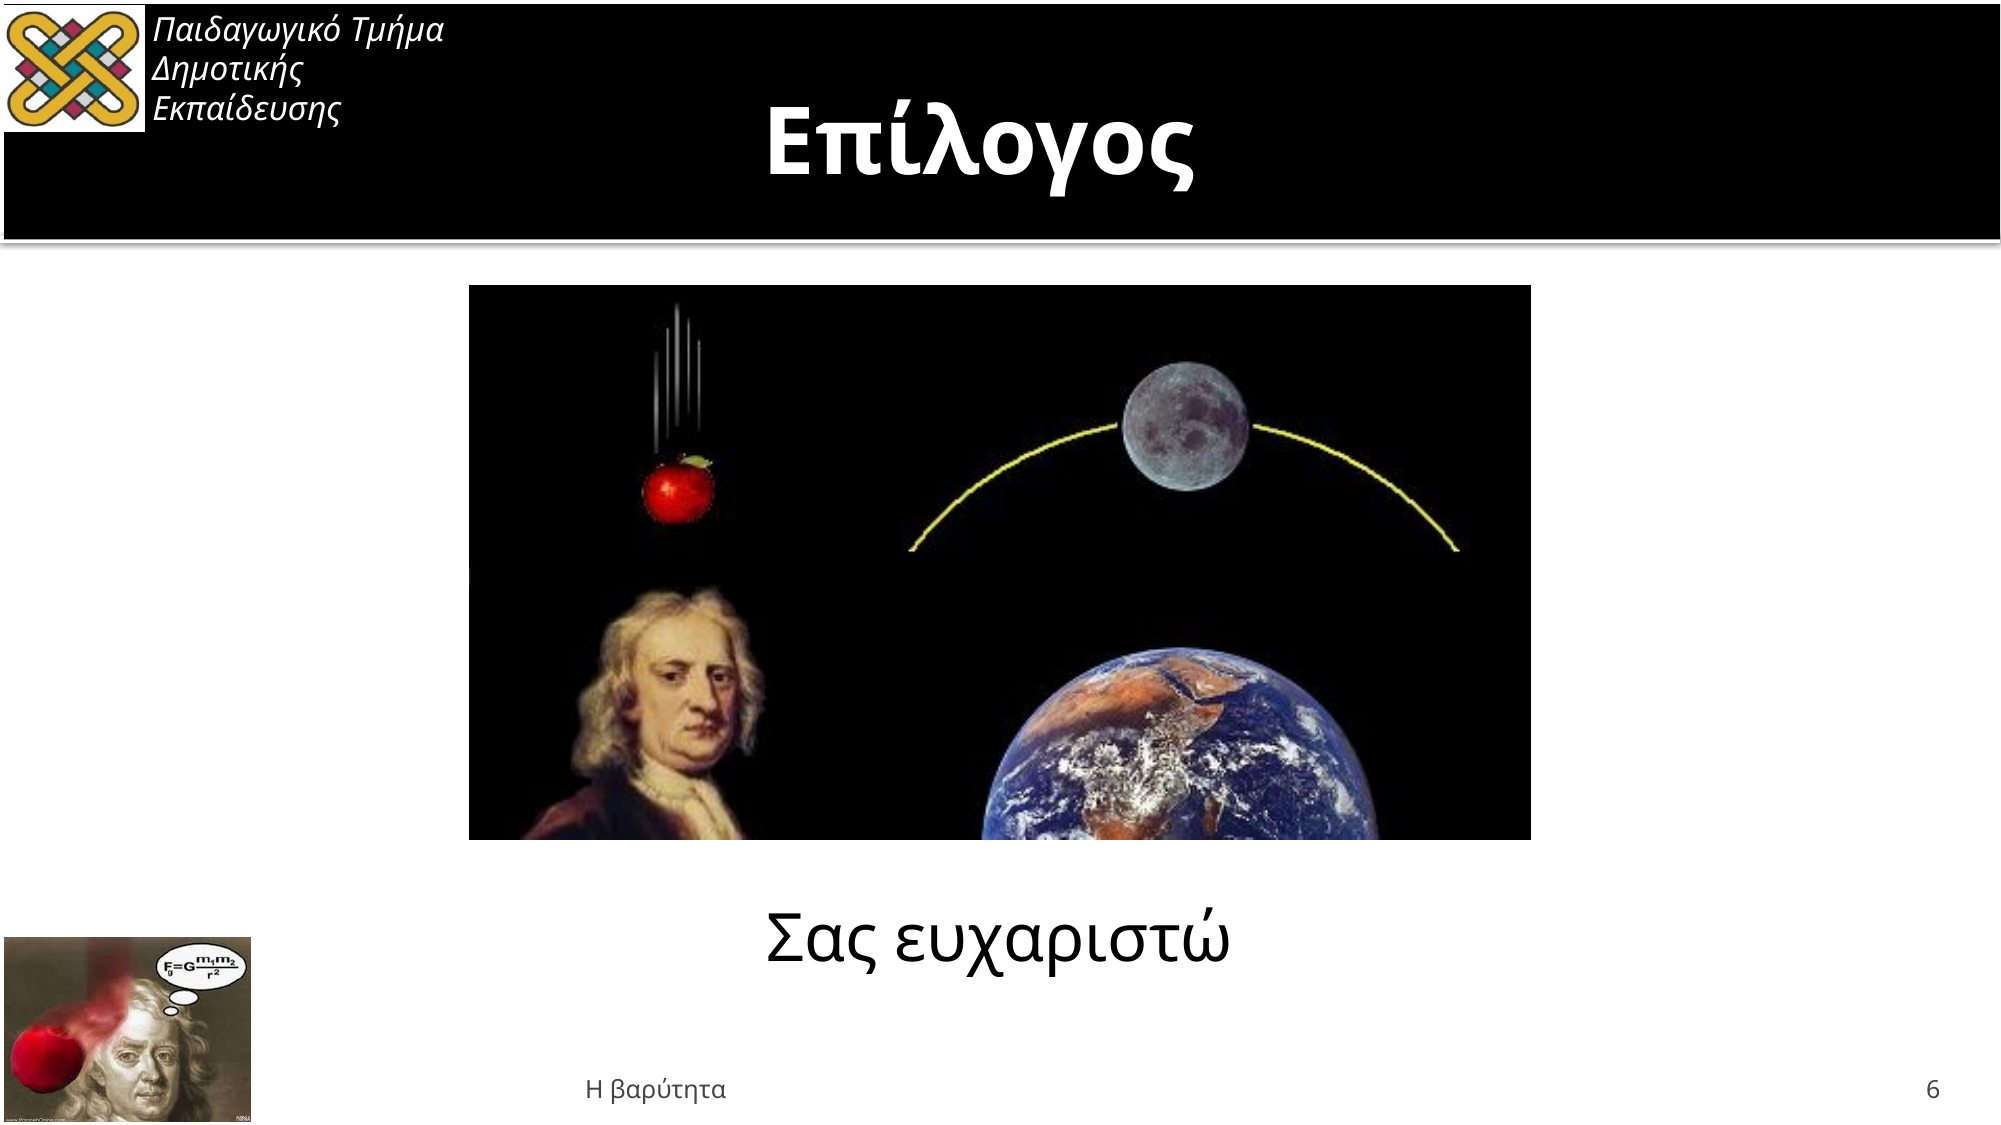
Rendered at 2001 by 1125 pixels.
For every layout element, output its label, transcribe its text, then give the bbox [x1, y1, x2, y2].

picture [0, 5, 145, 132]
picture [469, 285, 1531, 840]
picture [4, 937, 251, 1122]
text_box Σας ευχαριστώ [688, 887, 1312, 983]
title Επίλογος [74, 34, 1875, 240]
slide_number 6 [1794, 1062, 1955, 1108]
footer Η βαρύτητα [577, 1062, 1783, 1108]
